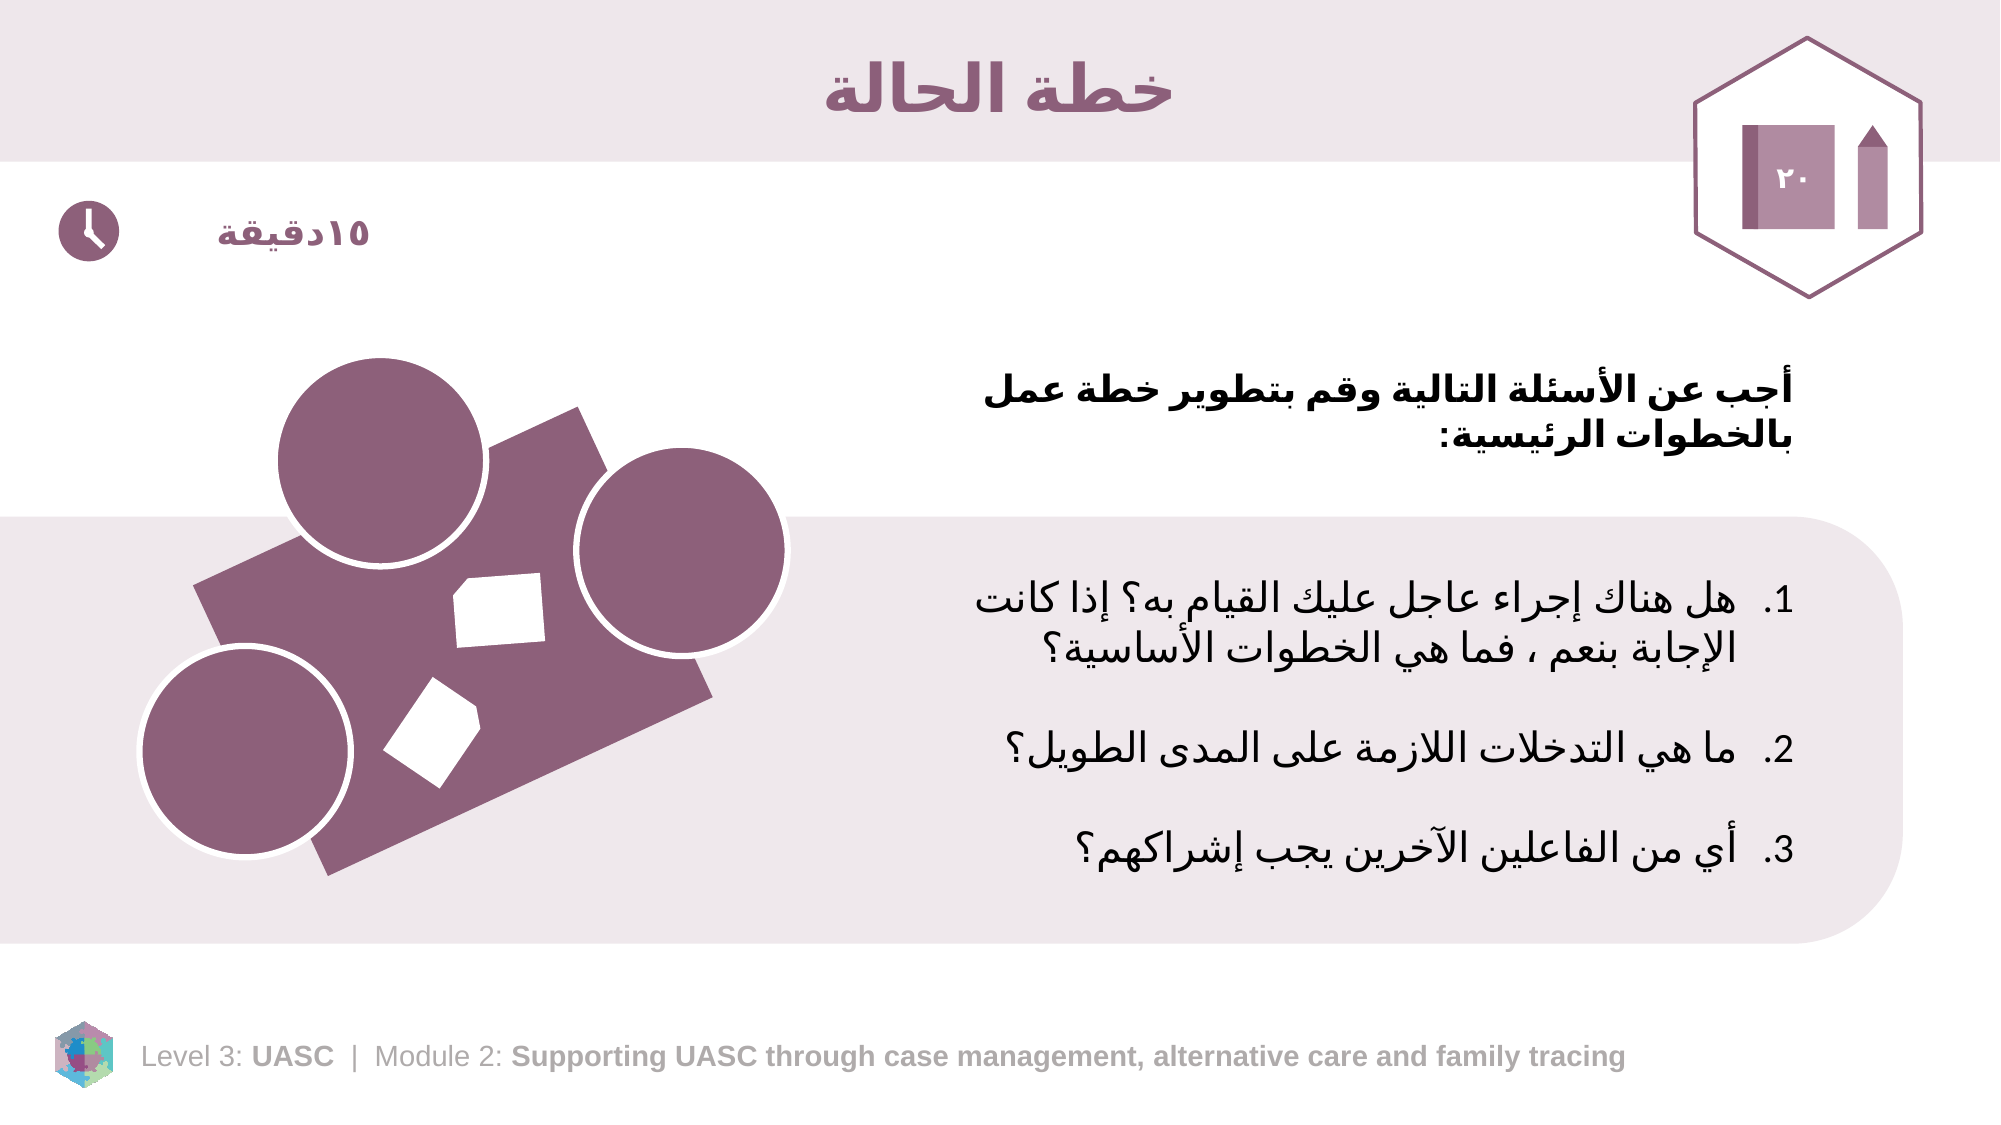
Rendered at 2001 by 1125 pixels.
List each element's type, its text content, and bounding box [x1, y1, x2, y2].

title خطة الحالة [137, 19, 1863, 163]
picture [55, 1021, 113, 1088]
text_box [0, 514, 1905, 946]
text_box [82, 345, 775, 806]
text_box أجب عن الأسئلة التالية وقم بتطوير خطة عمل بالخطوات الرئيسية: [915, 356, 1810, 462]
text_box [1677, 55, 1939, 281]
text_box ١٥دقيقة [130, 200, 386, 260]
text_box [58, 200, 120, 262]
text_box هل هناك إجراء عاجل عليك القيام به؟ إذا كانت الإجابة بنعم ، فما هي الخطوات الأساسية؟ ما هي التدخلات اللازمة على المدى الطويل؟ أي من الفاعلين الآخرين يجب إشراكهم؟ [915, 563, 1810, 879]
